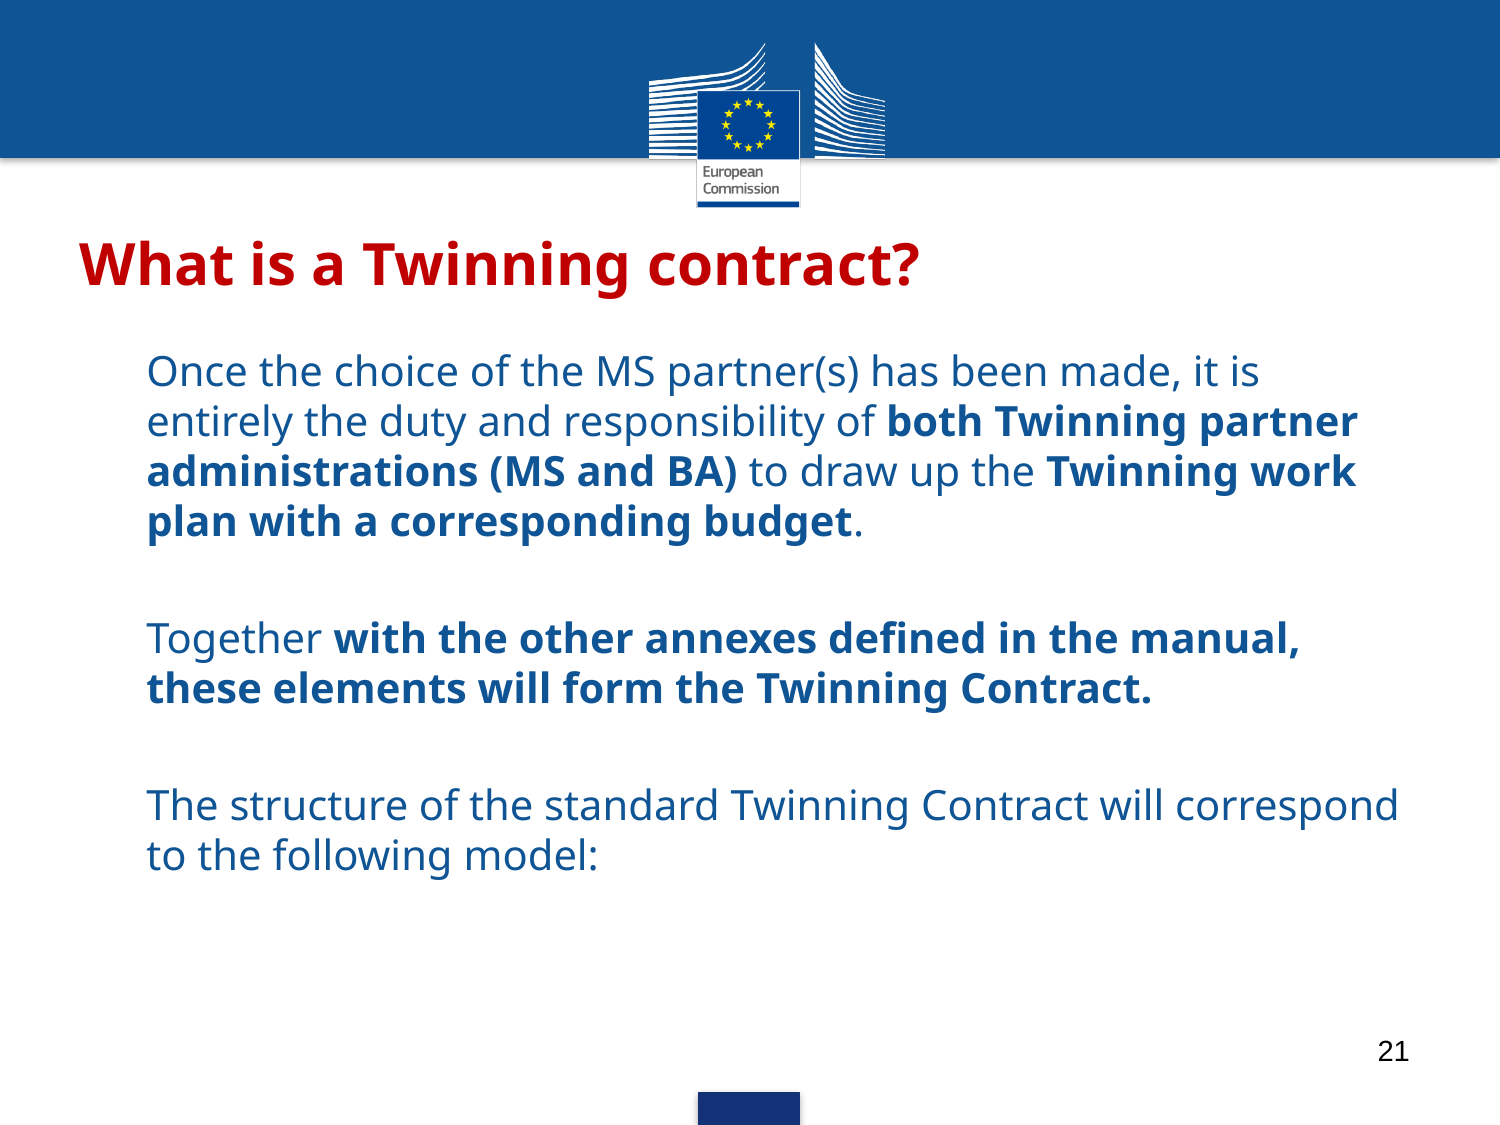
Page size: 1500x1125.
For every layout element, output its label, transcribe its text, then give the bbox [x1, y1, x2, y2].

picture [649, 42, 885, 208]
list Once the choice of the MS partner(s) has been made, it is entirely the duty and responsibility of both Twinning partner administrations (MS and BA) to draw up the Twinning work plan with a corresponding budget. Together with the other annexes defined in the manual, these elements will form the Twinning Contract. The structure of the standard Twinning Contract will correspond to the following model: [75, 337, 1425, 988]
slide_number 21 [1074, 1024, 1425, 1103]
title What is a Twinning contract? [64, 219, 1415, 374]
